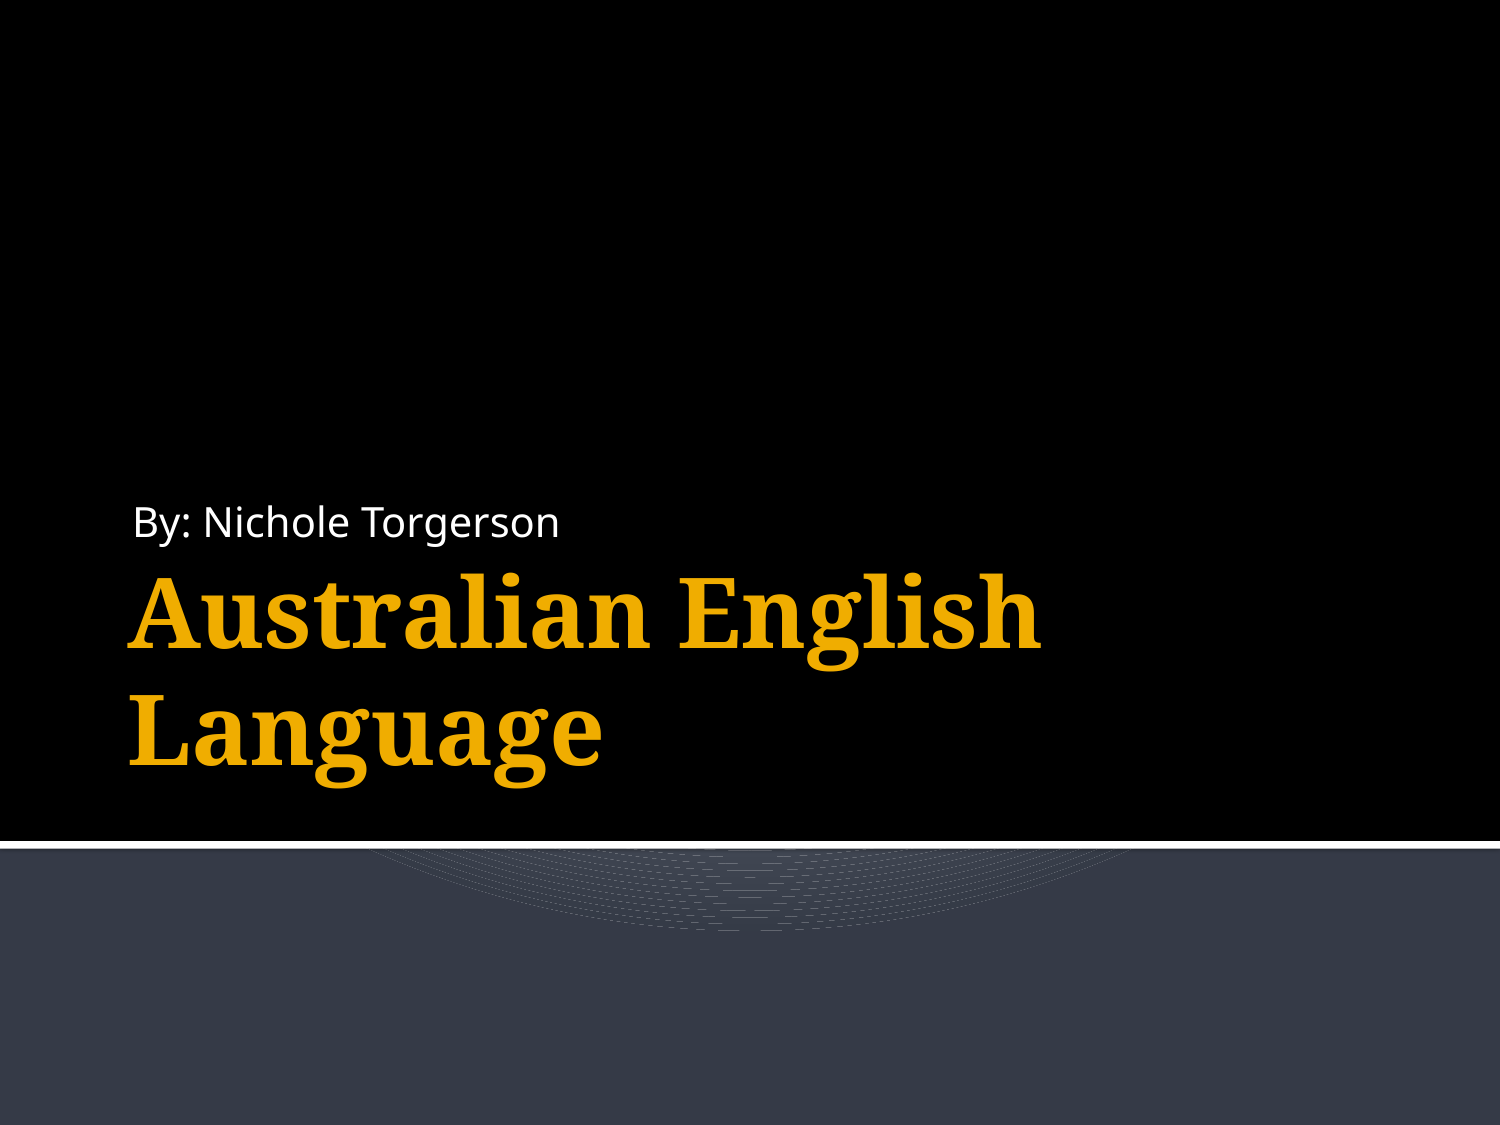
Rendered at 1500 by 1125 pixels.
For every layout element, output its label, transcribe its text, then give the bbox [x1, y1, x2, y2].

title Australian English Language [112, 550, 1438, 825]
subtitle By: Nichole Torgerson [112, 299, 1438, 546]
